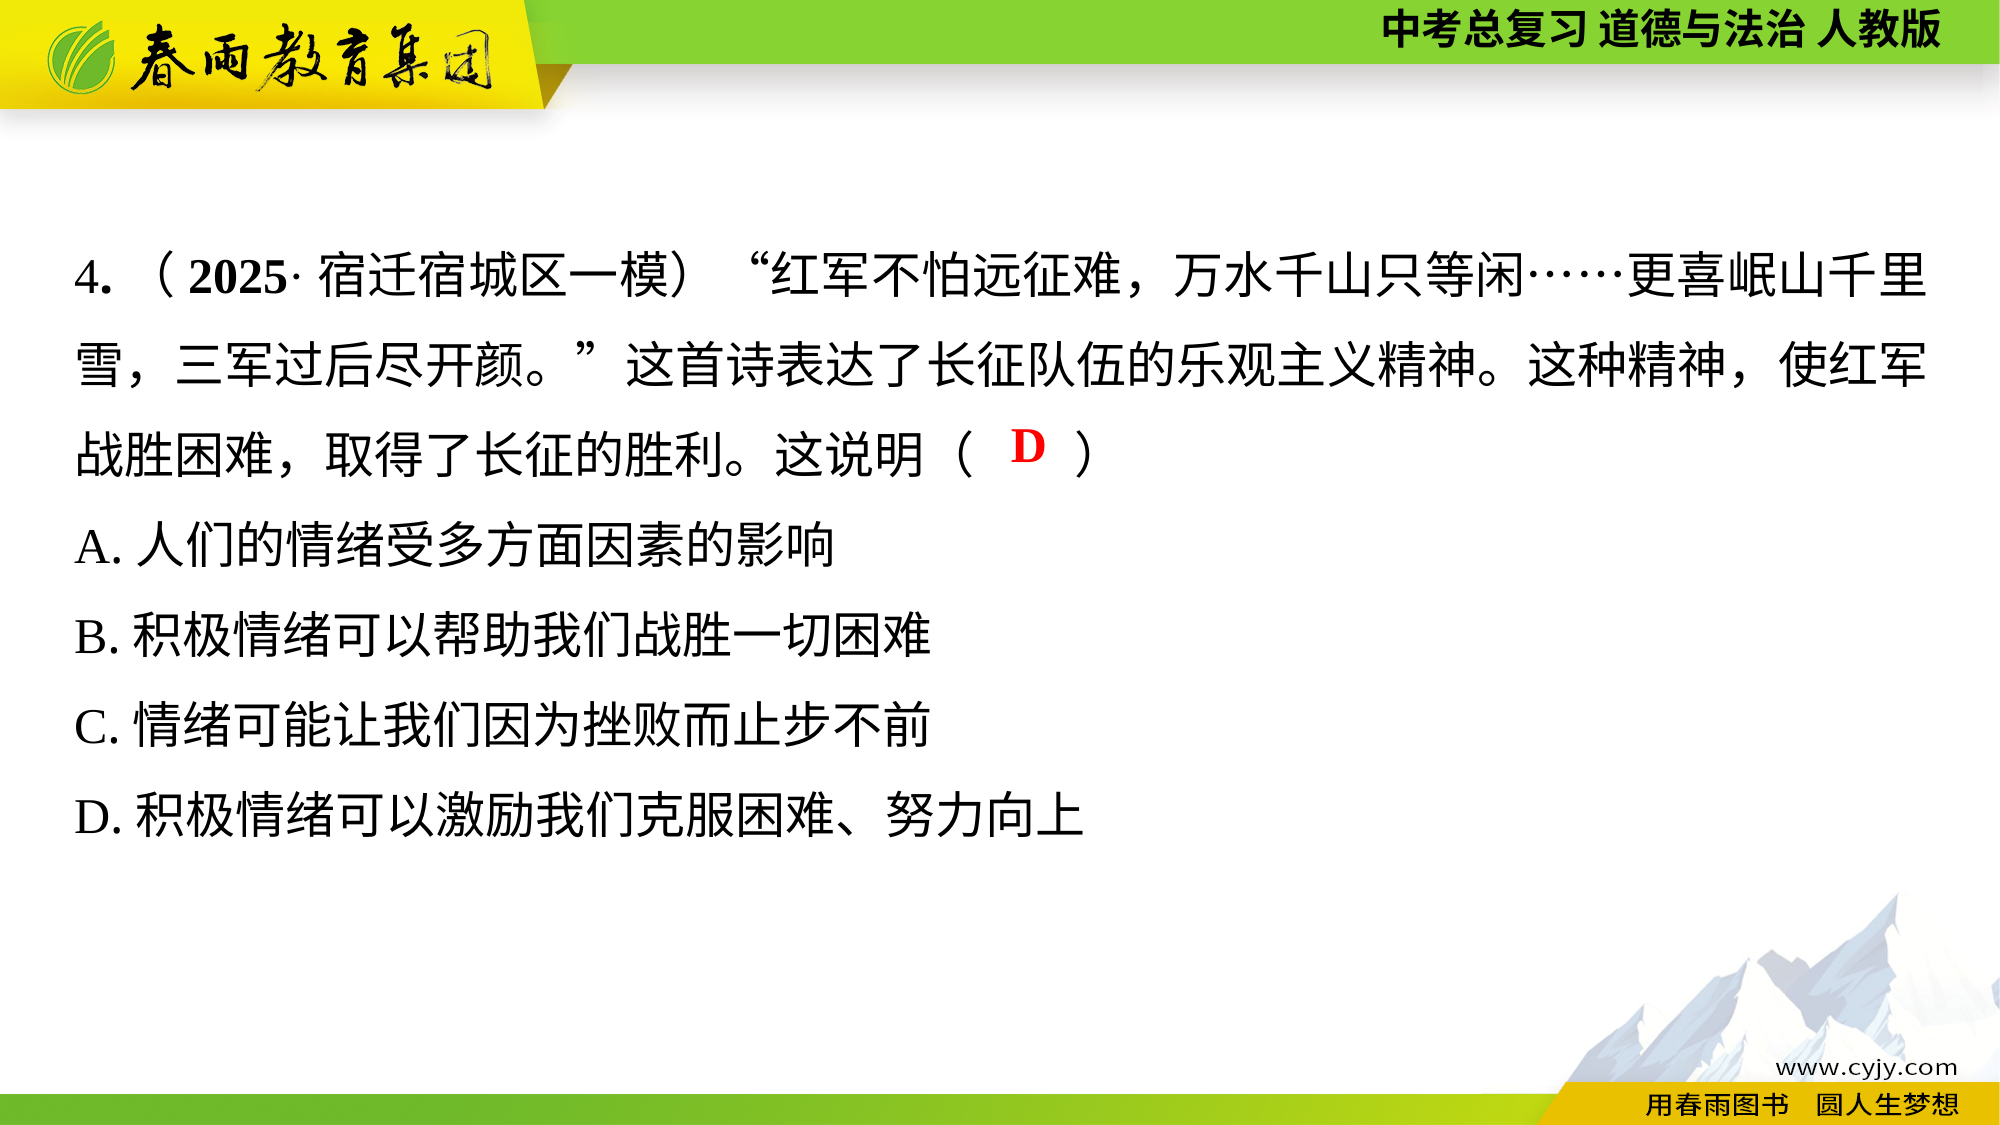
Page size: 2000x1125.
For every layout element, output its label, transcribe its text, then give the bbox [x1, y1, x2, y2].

picture [0, 0, 2000, 1125]
list 4.（2025·宿迁宿城区一模）“红军不怕远征难，万水千山只等闲……更喜岷山千里雪，三军过后尽开颜。”这首诗表达了长征队伍的乐观主义精神。这种精神，使红军战胜困难，取得了长征的胜利。这说明（ ） A.人们的情绪受多方面因素的影响 B.积极情绪可以帮助我们战胜一切困难 C.情绪可能让我们因为挫败而止步不前 D.积极情绪可以激励我们克服困难、努力向上 [59, 206, 1944, 846]
text_box D [996, 405, 1062, 480]
